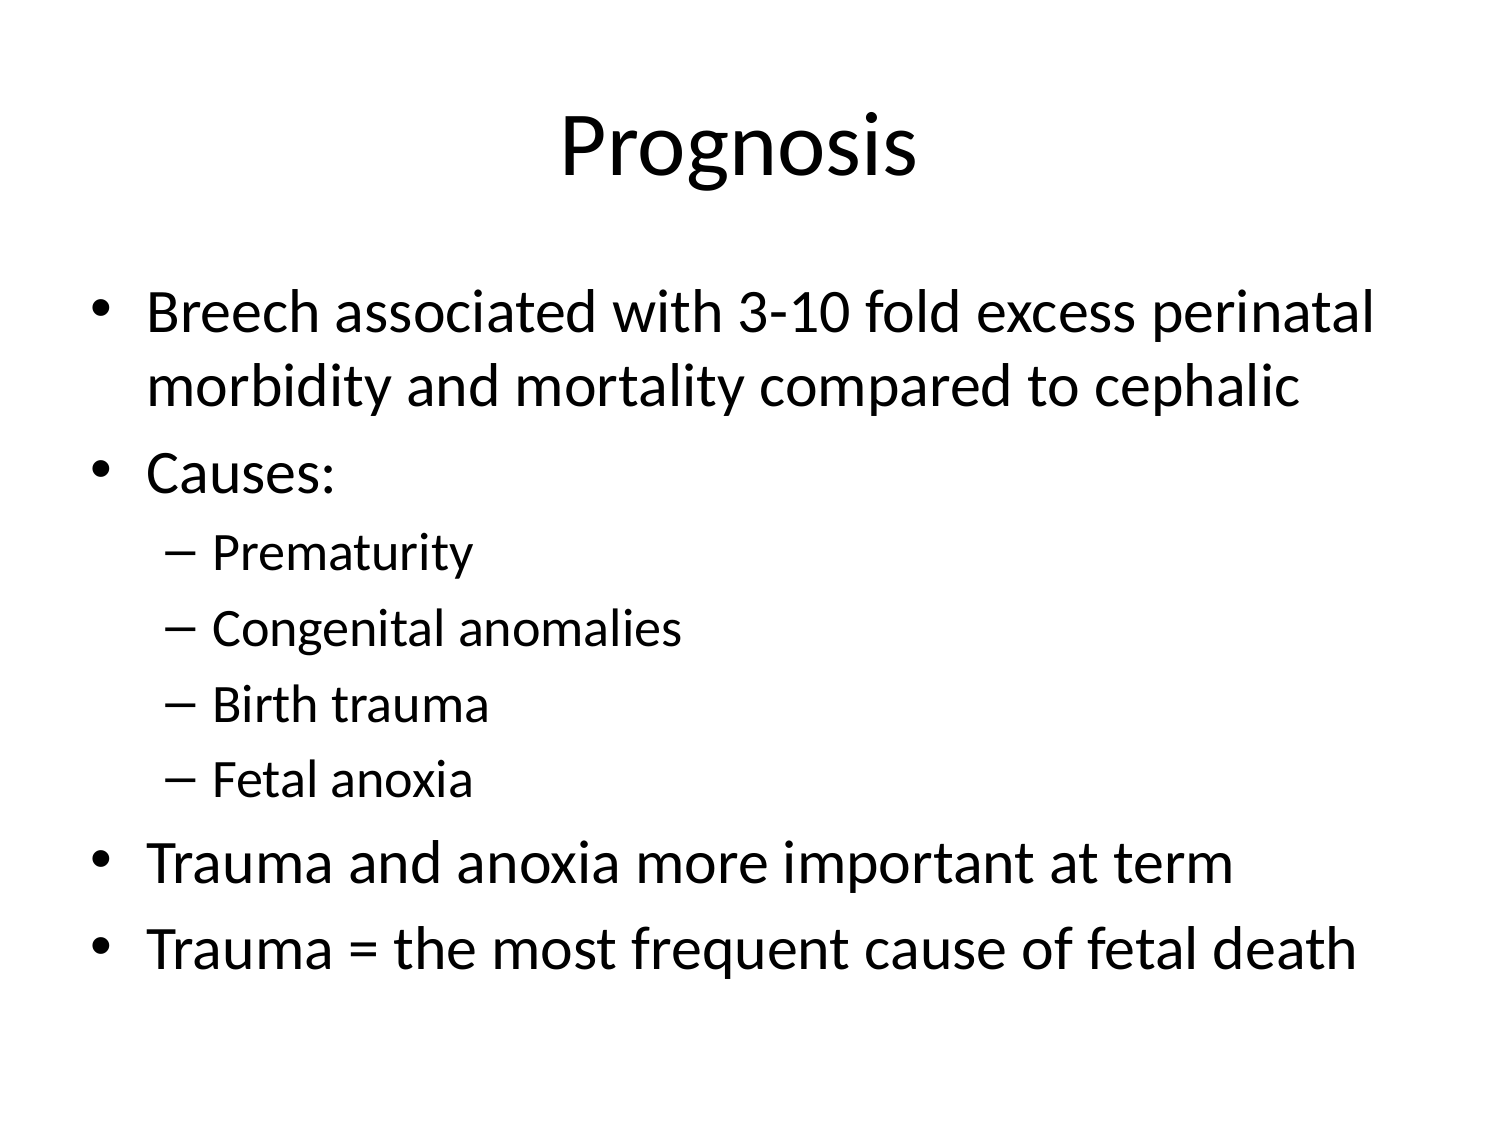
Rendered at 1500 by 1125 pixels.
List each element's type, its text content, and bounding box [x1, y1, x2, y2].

list Breech associated with 3-10 fold excess perinatal morbidity and mortality compared to cephalic Causes: Prematurity Congenital anomalies Birth trauma Fetal anoxia Trauma and anoxia more important at term Trauma = the most frequent cause of fetal death [75, 262, 1425, 1005]
title Prognosis [75, 45, 1425, 233]
